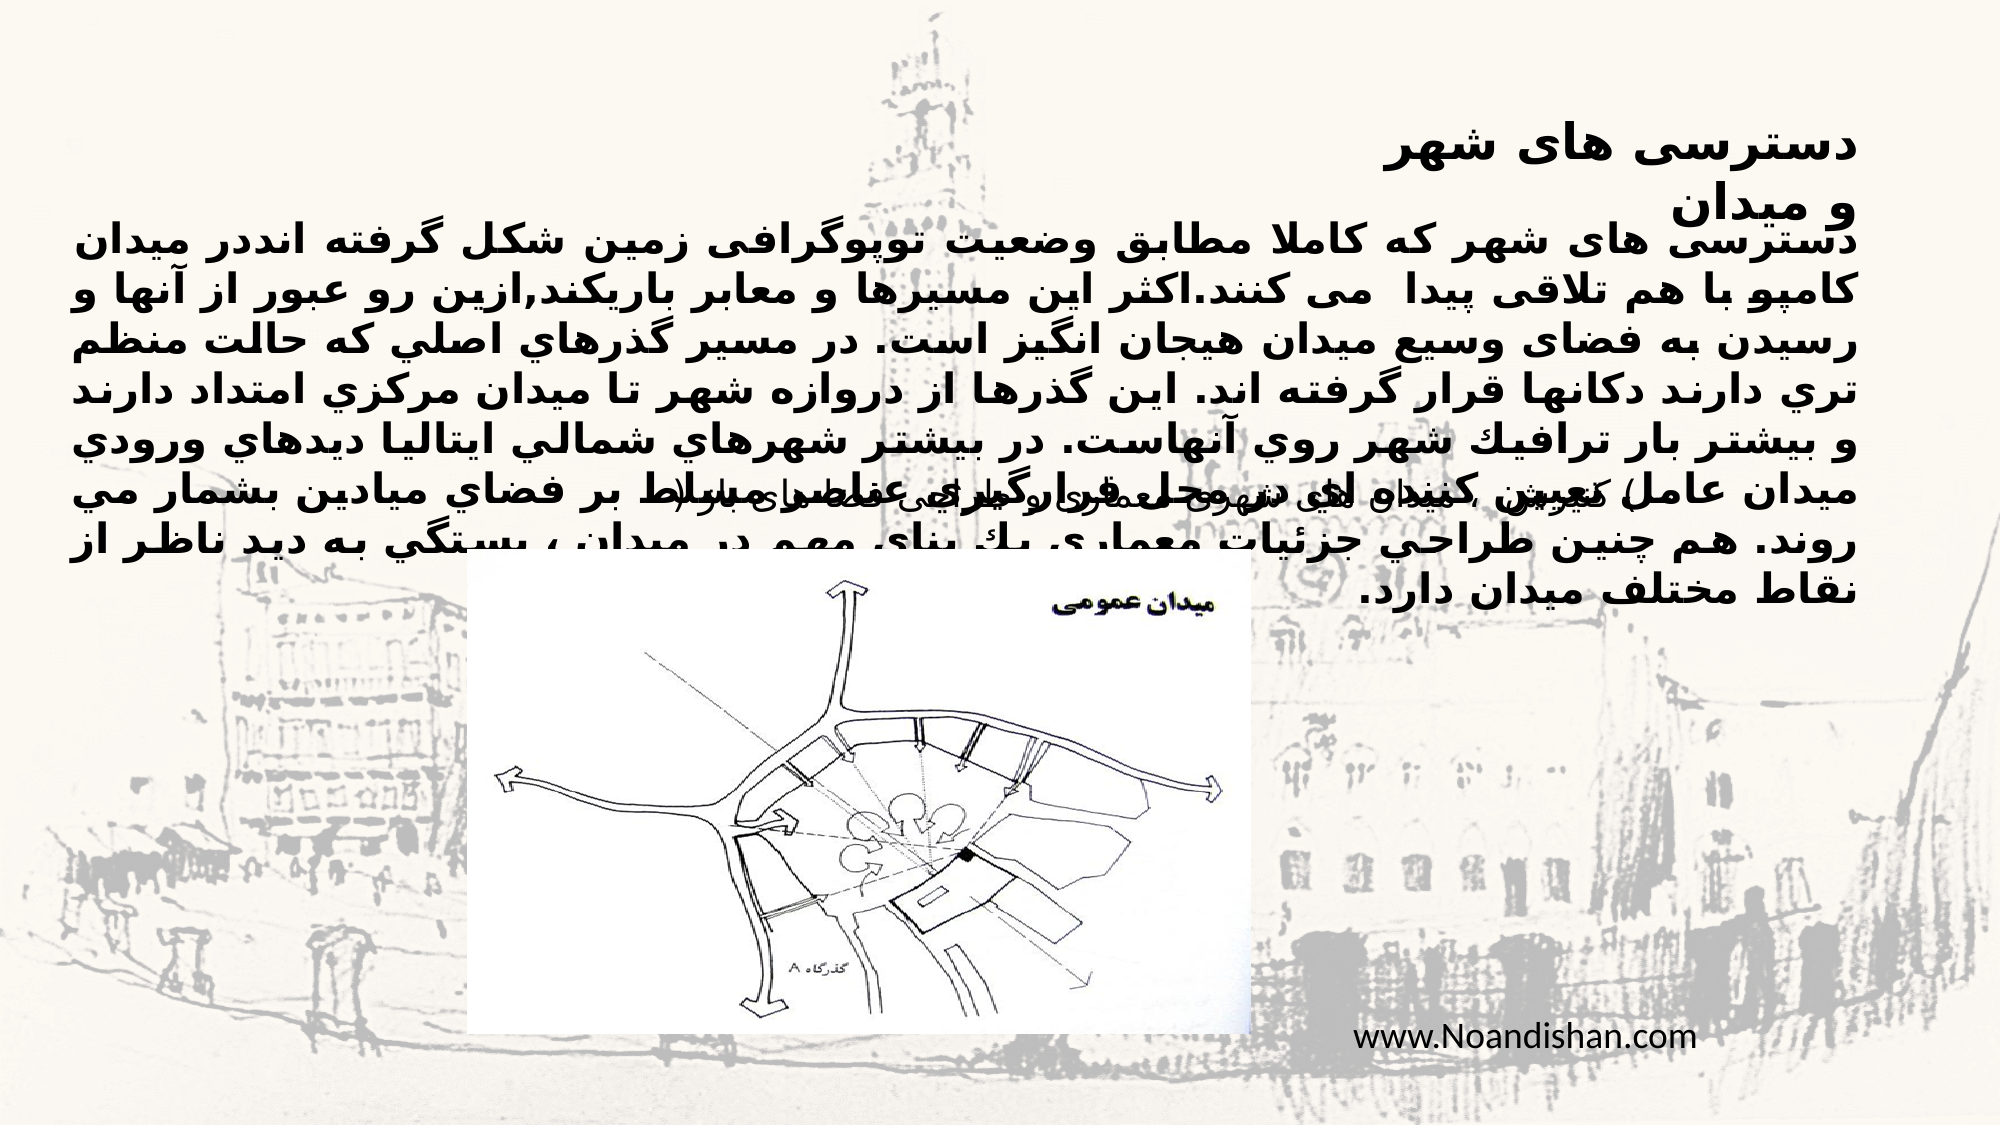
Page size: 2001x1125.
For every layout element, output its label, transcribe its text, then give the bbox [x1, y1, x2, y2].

text_box ) کنیرش ، میدان های شهری معماری و طراحی فضا های باز ( [278, 462, 1653, 522]
text_box www.Noandishan.com [1338, 1003, 1734, 1064]
text_box دسترسی های شهر که کاملا مطابق وضعیت توپوگرافی زمین شکل گرفته انددر میدان کامپو با هم تلاقی پیدا می کنند.اکثر این مسیرها و معابر باریکند,ازین رو عبور از آنها و رسیدن به فضای وسیع میدان هیجان انگیز است. در مسير گذرهاي اصلي كه حالت منظم تري دارند دكانها قرار گرفته اند. اين گذرها از دروازه شهر تا ميدان مركزي امتداد دارند و بيشتر بار ترافيك شهر روي آنهاست. در بيشتر شهرهاي شمالي ايتاليا ديدهاي ورودي ميدان عامل تعيين كننده اي در محل قرارگيري عناصر مسلط بر فضاي ميادين بشمار مي روند. هم چنين طراحي جزئيات معماري يك بناي مهم در ميدان ، بستگي به ديد ناظر از نقاط مختلف ميدان دارد. [57, 204, 1874, 620]
text_box دسترسی های شهر و میدان [1333, 102, 1874, 238]
picture [467, 549, 1251, 1034]
